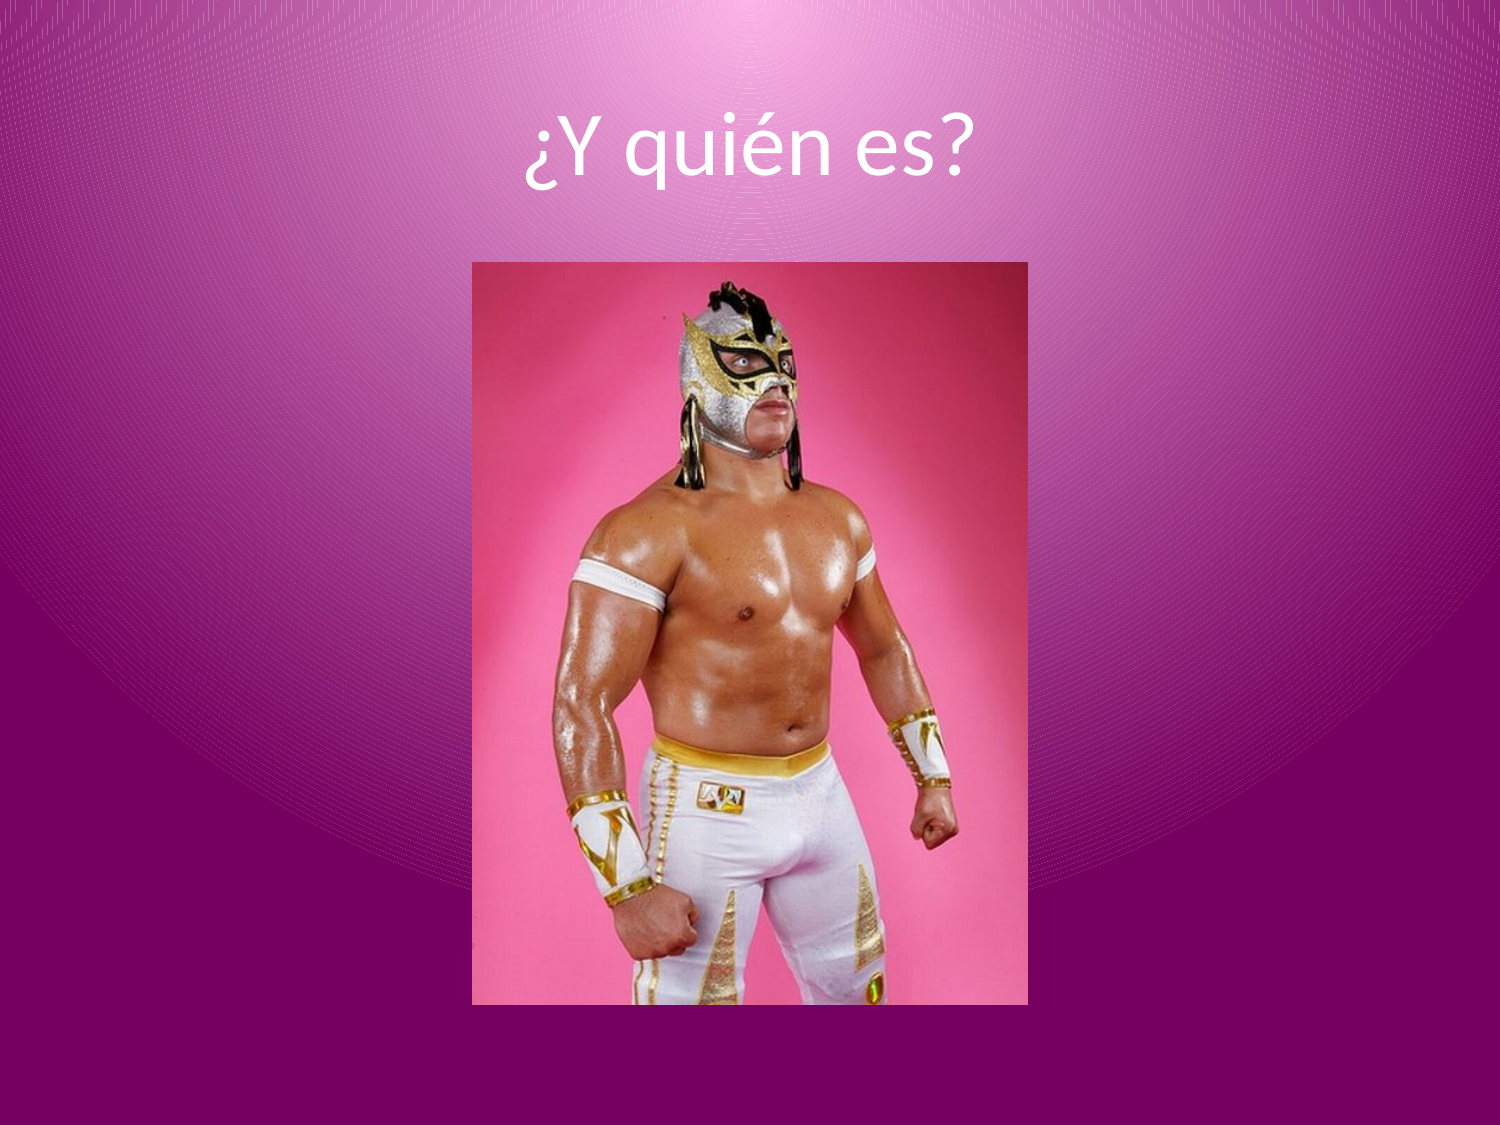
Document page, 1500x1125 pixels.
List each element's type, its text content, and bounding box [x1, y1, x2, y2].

title ¿Y quién es? [75, 45, 1425, 233]
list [74, 262, 1426, 1006]
